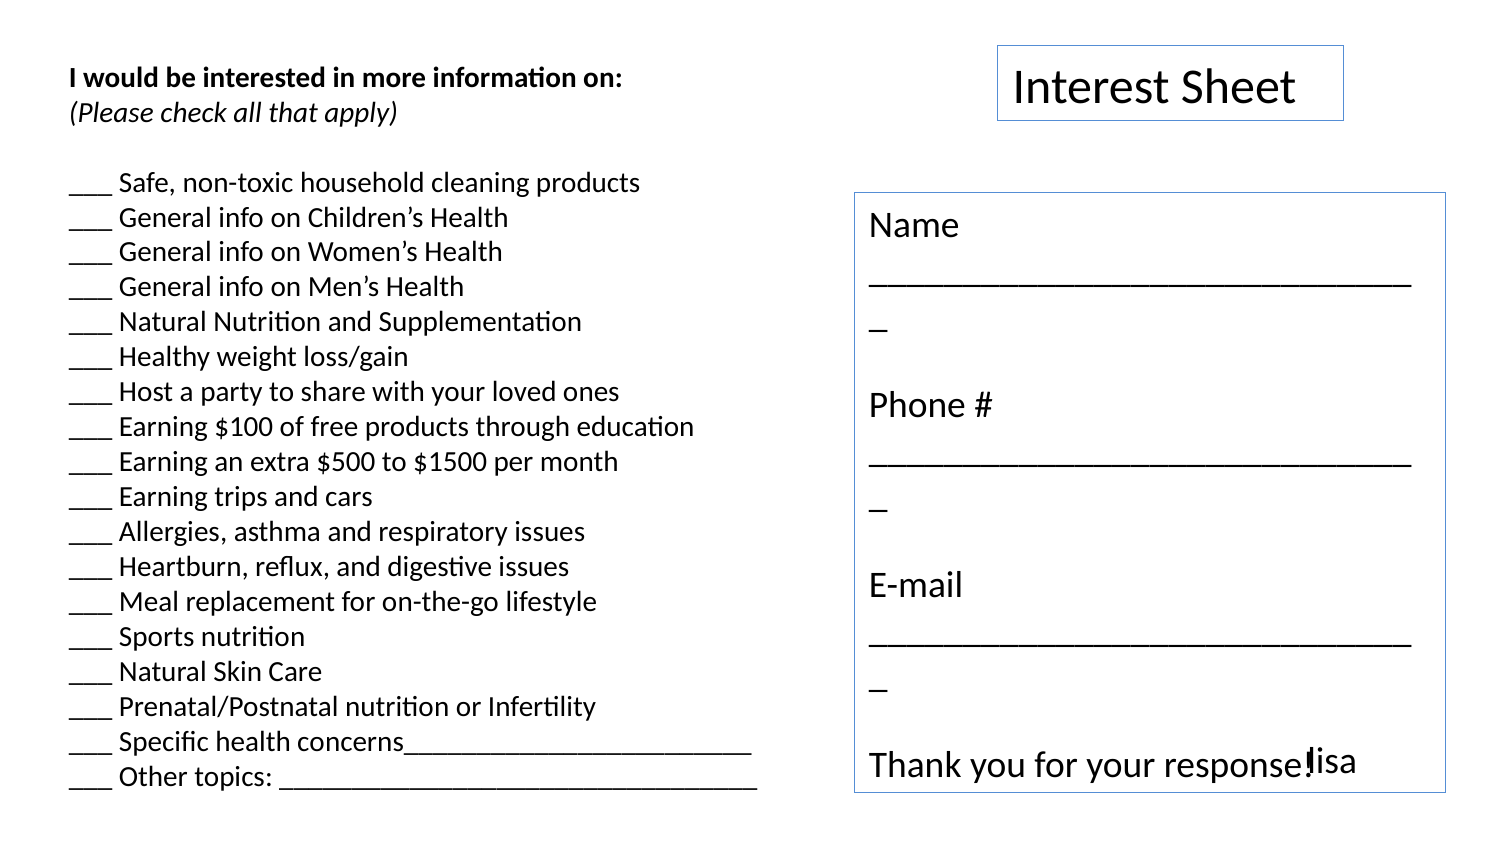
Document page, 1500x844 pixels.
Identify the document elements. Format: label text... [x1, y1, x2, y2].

text_box lisa [1292, 729, 1461, 789]
text_box Name ______________________________ Phone # ______________________________ E-mail ______________________________ Thank you for your response! [854, 192, 1446, 793]
text_box I would be interested in more information on: (Please check all that apply) ___ Safe, non-toxic household cleaning products ___ General info on Children’s Health ___ General info on Women’s Health ___ General info on Men’s Health ___ Natural Nutrition and Supplementation ___ Healthy weight loss/gain ___ Host a party to share with your loved ones ___ Earning $100 of free products through education ___ Earning an extra $500 to $1500 per month ___ Earning trips and cars ___ Allergies, asthma and respiratory issues ___ Heartburn, reflux, and digestive issues ___ Meal replacement for on-the-go lifestyle ___ Sports nutrition ___ Natural Skin Care ___ Prenatal/Postnatal nutrition or Infertility ___ Specific health concerns________________________ ___ Other topics: _________________________________ [54, 50, 888, 835]
text_box Interest Sheet [997, 45, 1344, 121]
